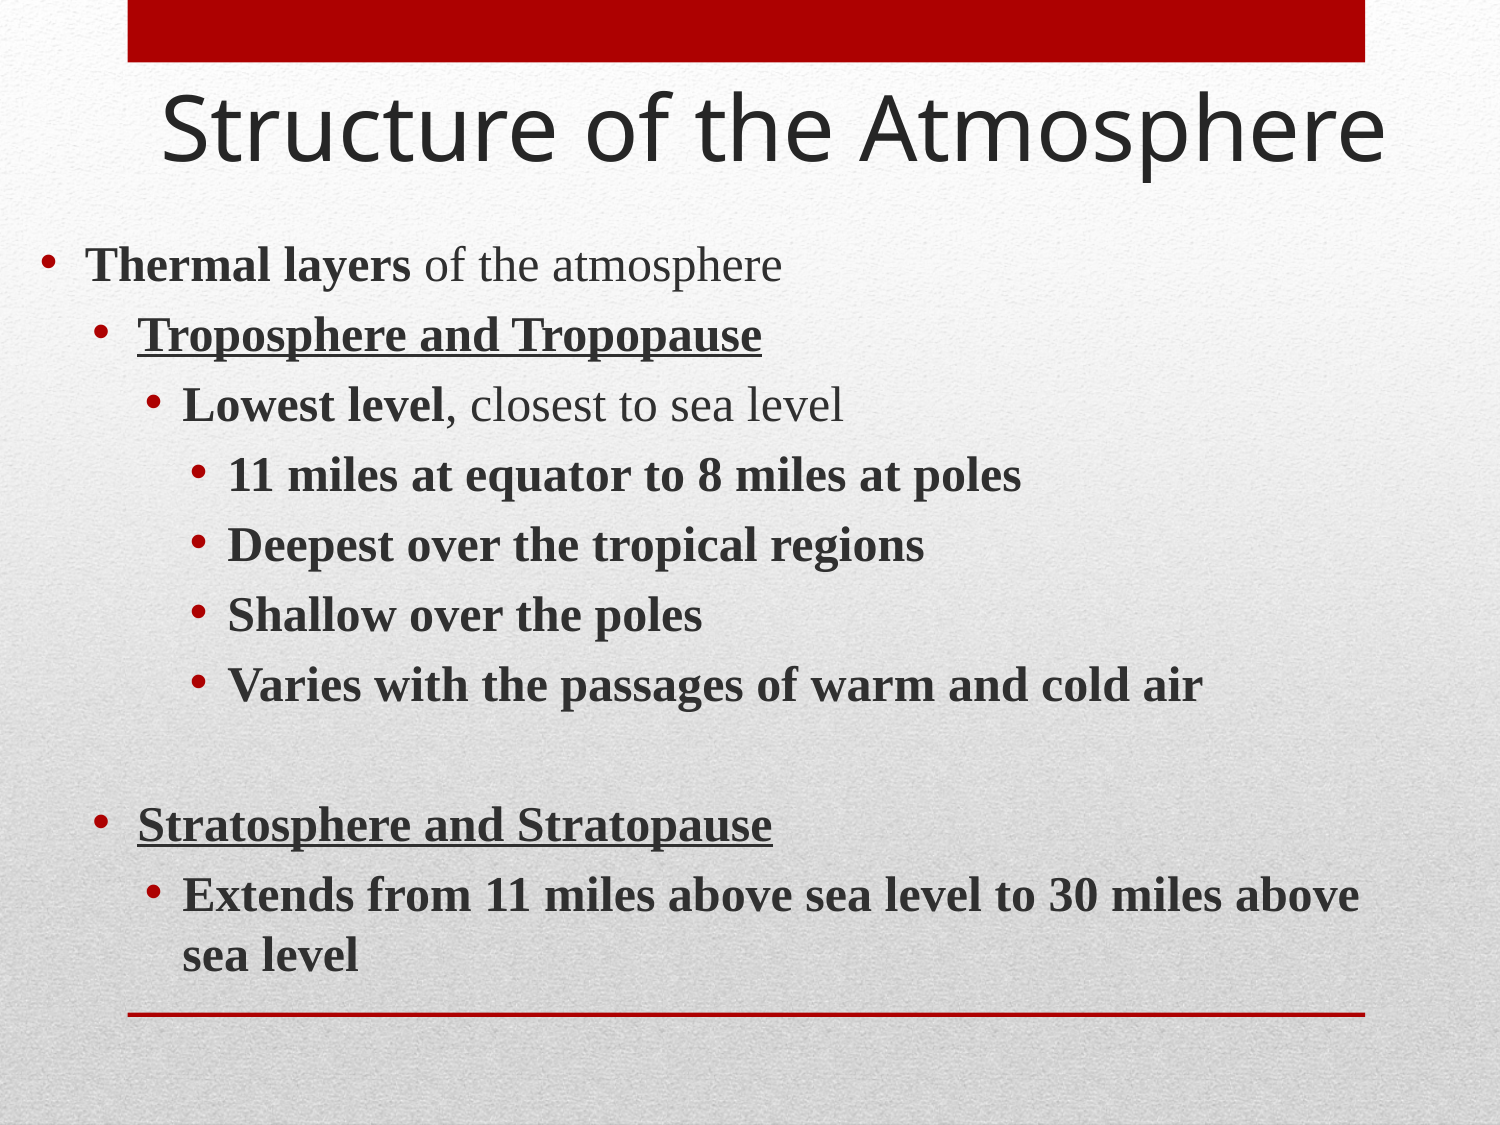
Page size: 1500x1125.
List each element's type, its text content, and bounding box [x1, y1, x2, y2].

title Structure of the Atmosphere [50, 0, 1500, 188]
list Thermal layers of the atmosphere Troposphere and Tropopause Lowest level, closest to sea level 11 miles at equator to 8 miles at poles Deepest over the tropical regions Shallow over the poles Varies with the passages of warm and cold air Stratosphere and Stratopause Extends from 11 miles above sea level to 30 miles above sea level [24, 174, 1438, 1038]
